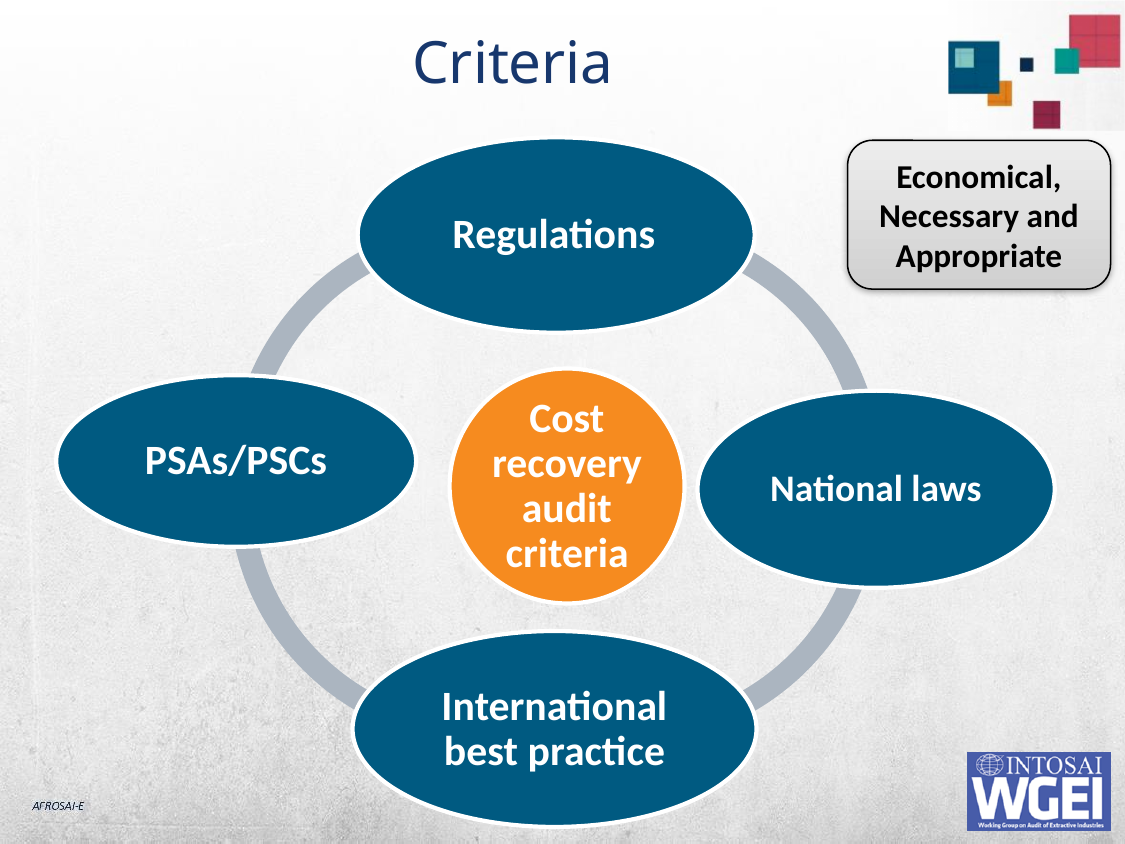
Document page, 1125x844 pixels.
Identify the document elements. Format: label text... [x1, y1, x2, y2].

title Criteria [101, 7, 925, 127]
picture [955, 48, 974, 67]
text_box Economical, Necessary and Appropriate [851, 139, 1112, 290]
picture [0, 0, 1125, 844]
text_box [55, 152, 1055, 817]
picture [949, 1, 1124, 130]
